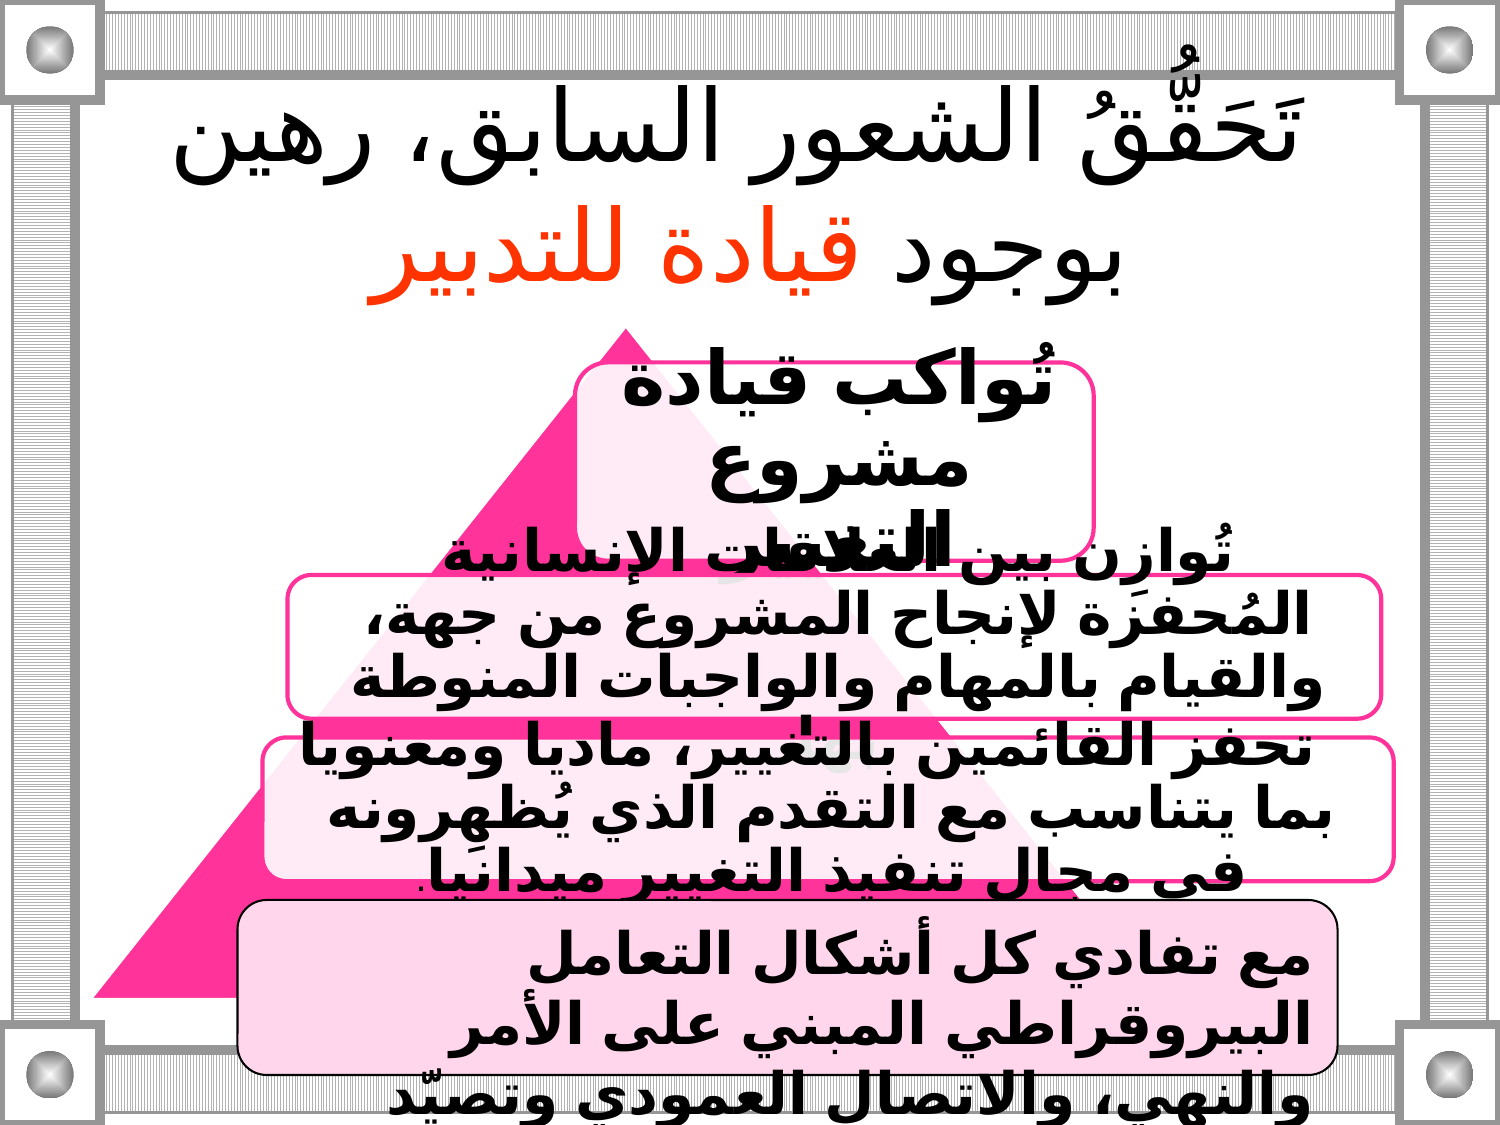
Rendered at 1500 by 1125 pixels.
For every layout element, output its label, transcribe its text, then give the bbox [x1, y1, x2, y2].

title تَحَقُّقُ الشعور السابق، رهين بوجود قيادة للتدبير [112, 75, 1388, 288]
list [112, 324, 1388, 1001]
text_box مع تفادي كل أشكال التعامل البيروقراطي المبني على الأمر والنهي، والاتصال العمودي وتصيّد الأخطاء [237, 1009, 1338, 1075]
